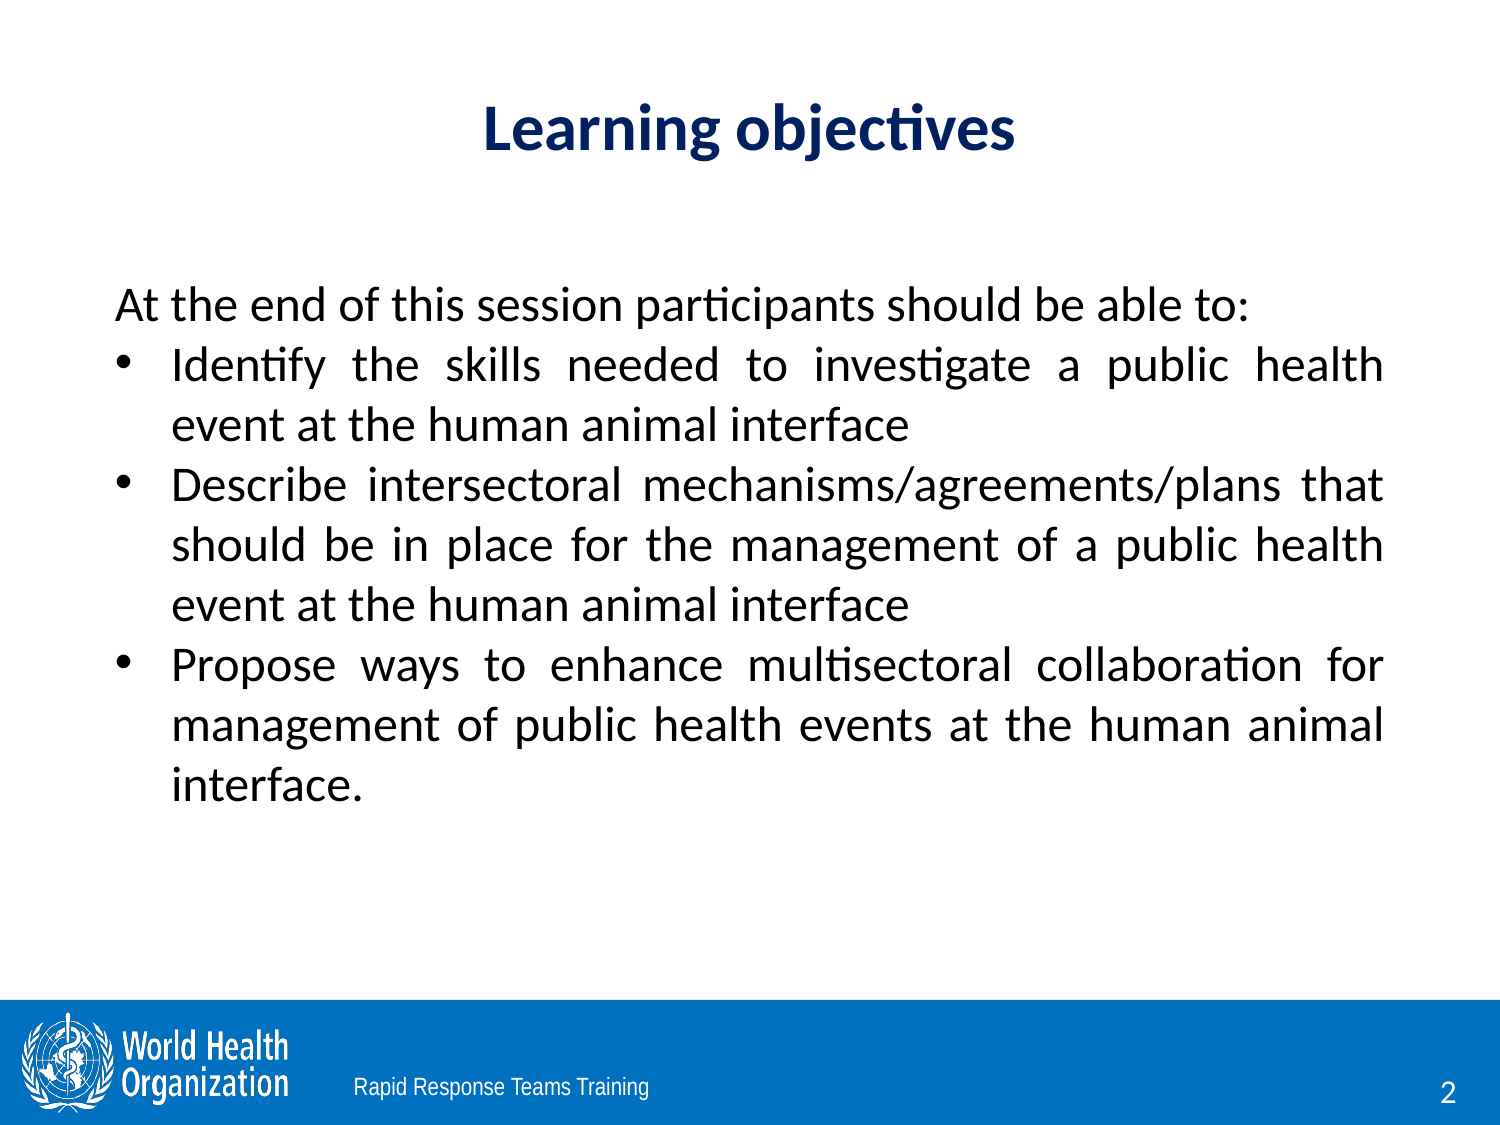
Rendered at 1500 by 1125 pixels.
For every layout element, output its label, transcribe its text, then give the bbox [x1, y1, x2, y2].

title Learning objectives [75, 85, 1425, 163]
picture [21, 1012, 288, 1113]
text_box At the end of this session participants should be able to: Identify the skills needed to investigate a public health event at the human animal interface Describe intersectoral mechanisms/agreements/plans that should be in place for the management of a public health event at the human animal interface Propose ways to enhance multisectoral collaboration for management of public health events at the human animal interface. [99, 263, 1400, 869]
